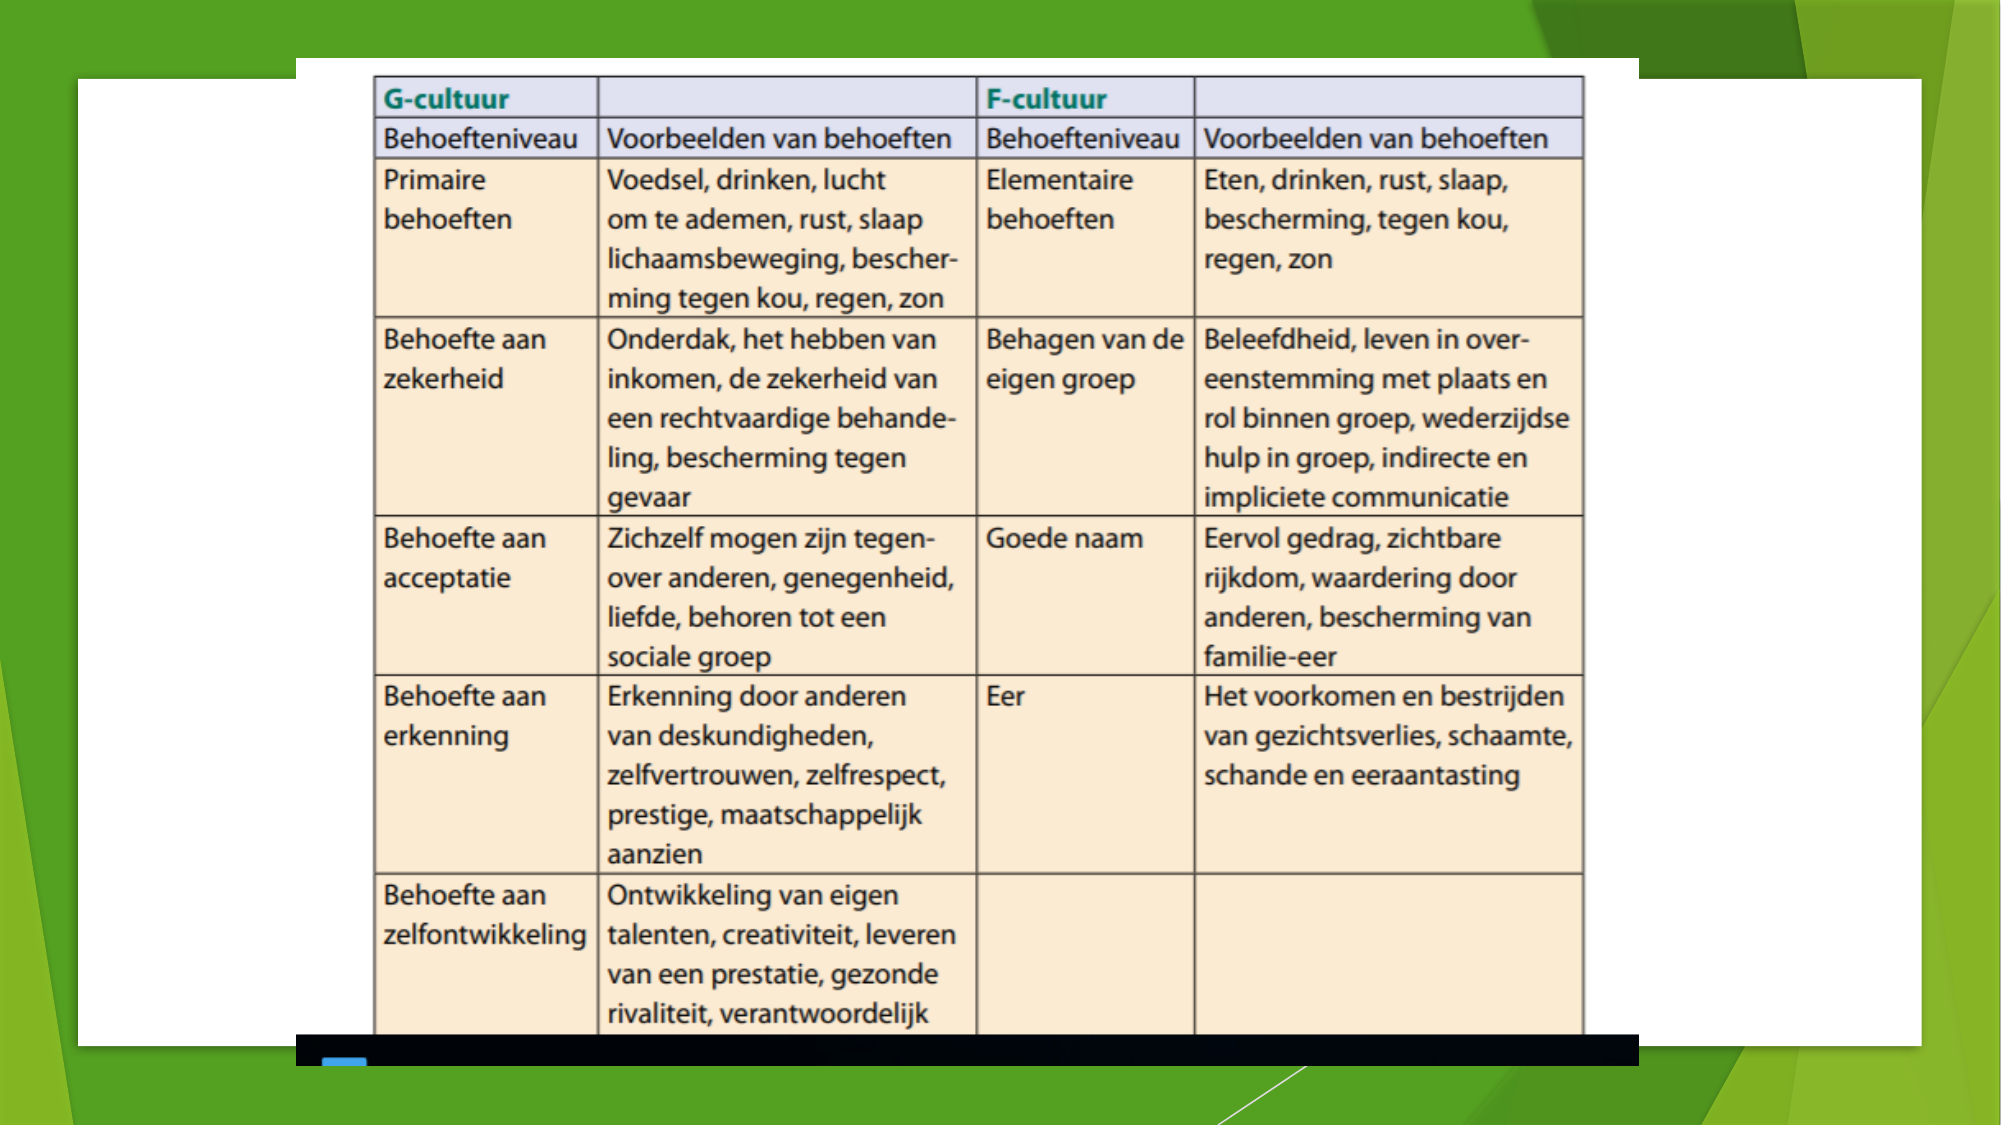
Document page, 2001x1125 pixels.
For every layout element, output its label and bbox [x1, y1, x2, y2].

picture [295, 57, 1639, 1066]
text_box [0, 0, 2000, 1125]
